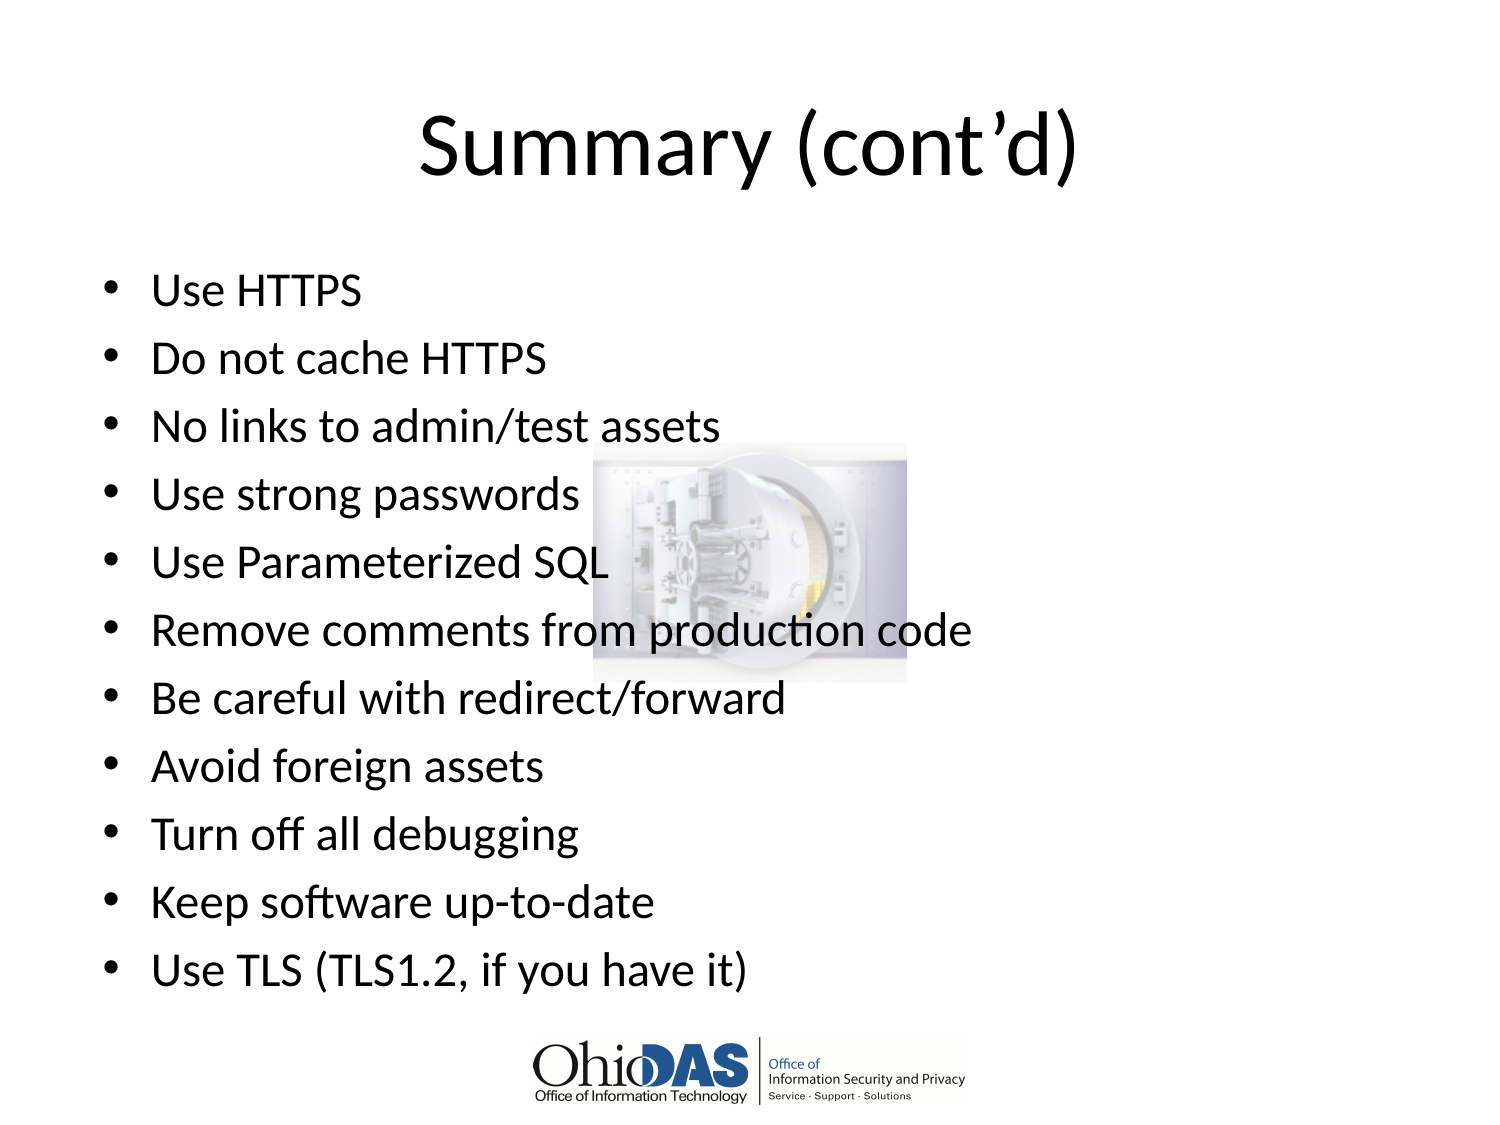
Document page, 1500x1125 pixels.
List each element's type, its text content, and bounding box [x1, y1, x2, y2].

title Summary (cont’d) [75, 45, 1425, 233]
picture [533, 1037, 969, 1105]
list Use HTTPS Do not cache HTTPS No links to admin/test assets Use strong passwords Use Parameterized SQL Remove comments from production code Be careful with redirect/forward Avoid foreign assets Turn off all debugging Keep software up-to-date Use TLS (TLS1.2, if you have it) [87, 249, 1425, 1013]
